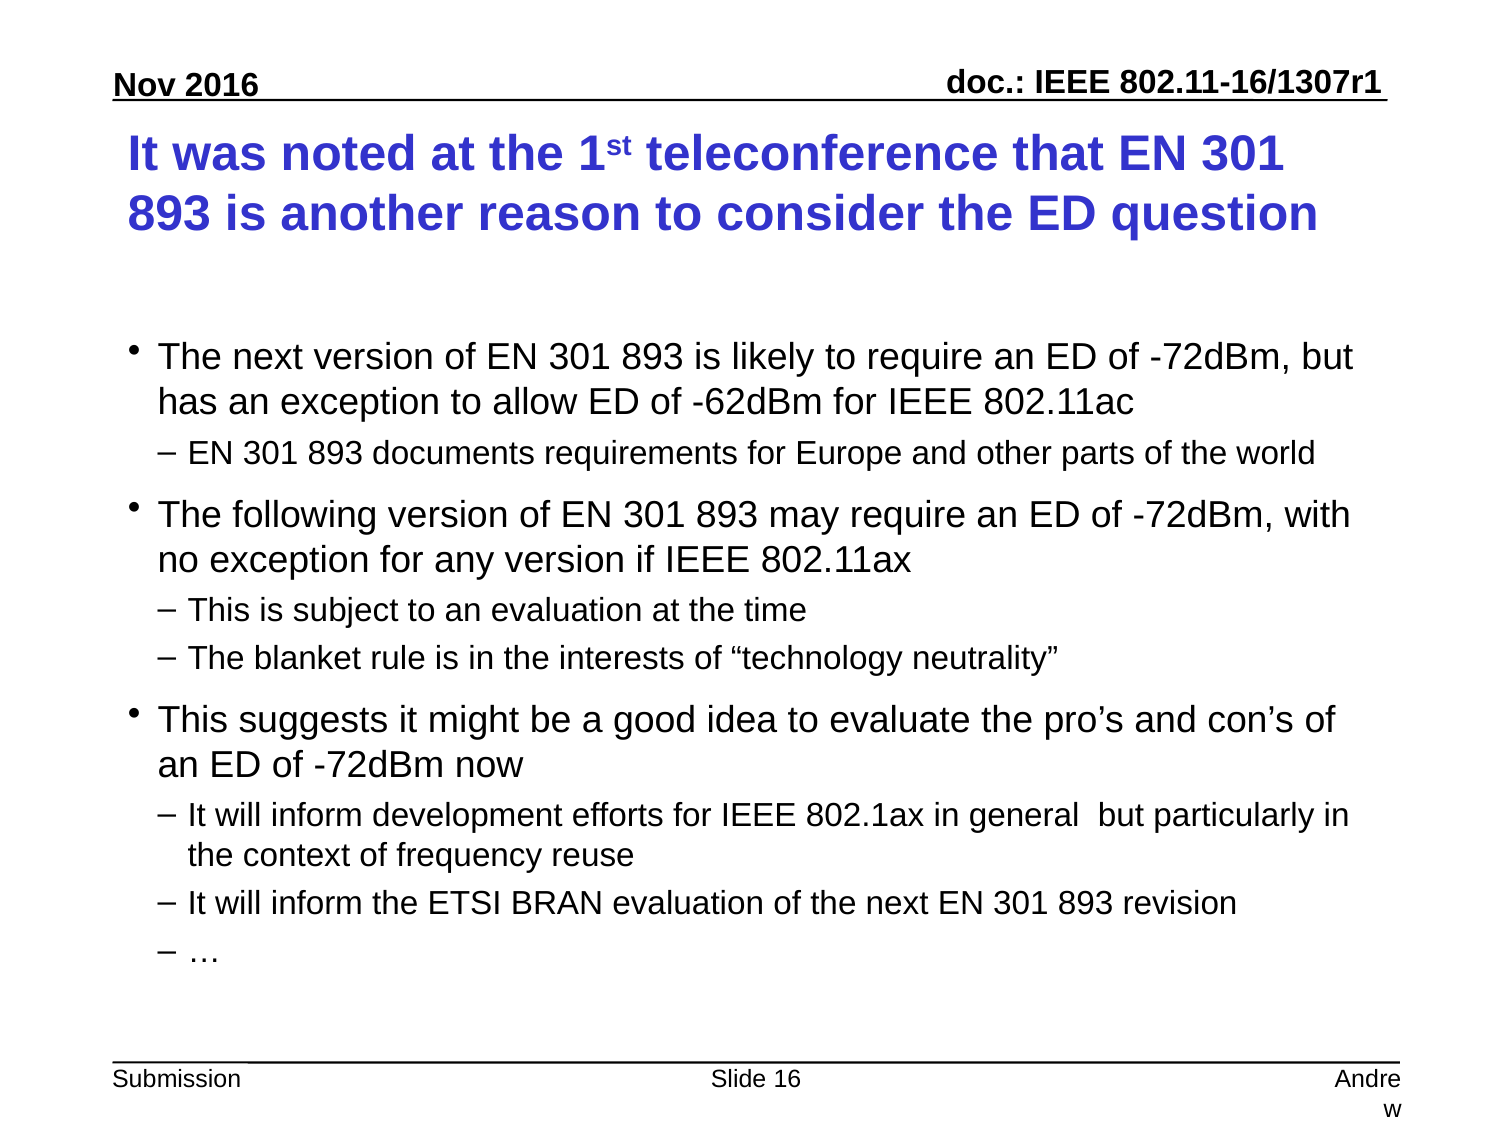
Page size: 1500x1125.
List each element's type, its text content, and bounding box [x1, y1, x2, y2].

title It was noted at the 1st teleconference that EN 301 893 is another reason to consider the ED question [112, 112, 1388, 288]
slide_number Slide 16 [709, 1061, 803, 1093]
footer Andrew Myles, Cisco [1320, 1061, 1402, 1093]
list The next version of EN 301 893 is likely to require an ED of -72dBm, but has an exception to allow ED of -62dBm for IEEE 802.11ac EN 301 893 documents requirements for Europe and other parts of the world The following version of EN 301 893 may require an ED of -72dBm, with no exception for any version if IEEE 802.11ax This is subject to an evaluation at the time The blanket rule is in the interests of “technology neutrality” This suggests it might be a good idea to evaluate the pro’s and con’s of an ED of -72dBm now It will inform development efforts for IEEE 802.1ax in general but particularly in the context of frequency reuse It will inform the ETSI BRAN evaluation of the next EN 301 893 revision … [112, 324, 1388, 1000]
